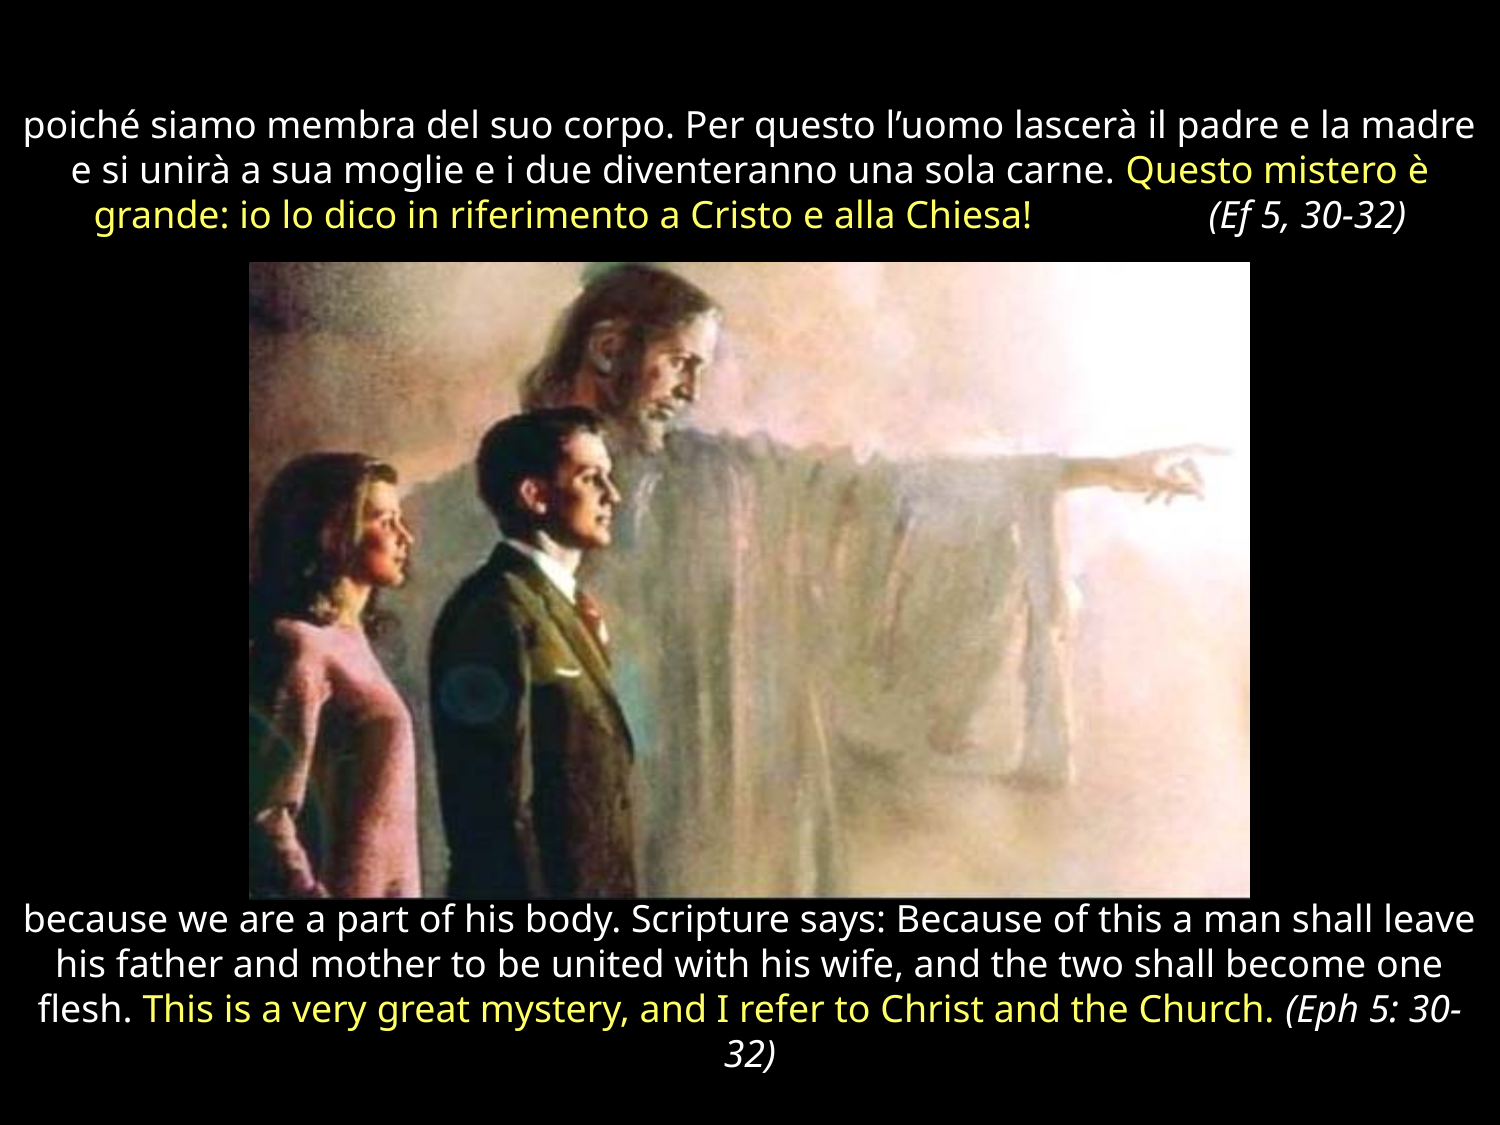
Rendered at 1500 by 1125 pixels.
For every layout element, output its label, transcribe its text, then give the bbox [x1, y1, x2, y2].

title poiché siamo membra del suo corpo. Per questo l’uomo lascerà il padre e la madre e si unirà a sua moglie e i due diventeranno una sola carne. Questo mistero è grande: io lo dico in riferimento a Cristo e alla Chiesa! (Ef 5, 30-32) [0, 75, 1500, 263]
text_box because we are a part of his body. Scripture says: Because of this a man shall leave his father and mother to be united with his wife, and the two shall become one flesh. This is a very great mystery, and I refer to Christ and the Church. (Eph 5: 30-32) [0, 887, 1500, 1083]
picture [249, 262, 1250, 900]
